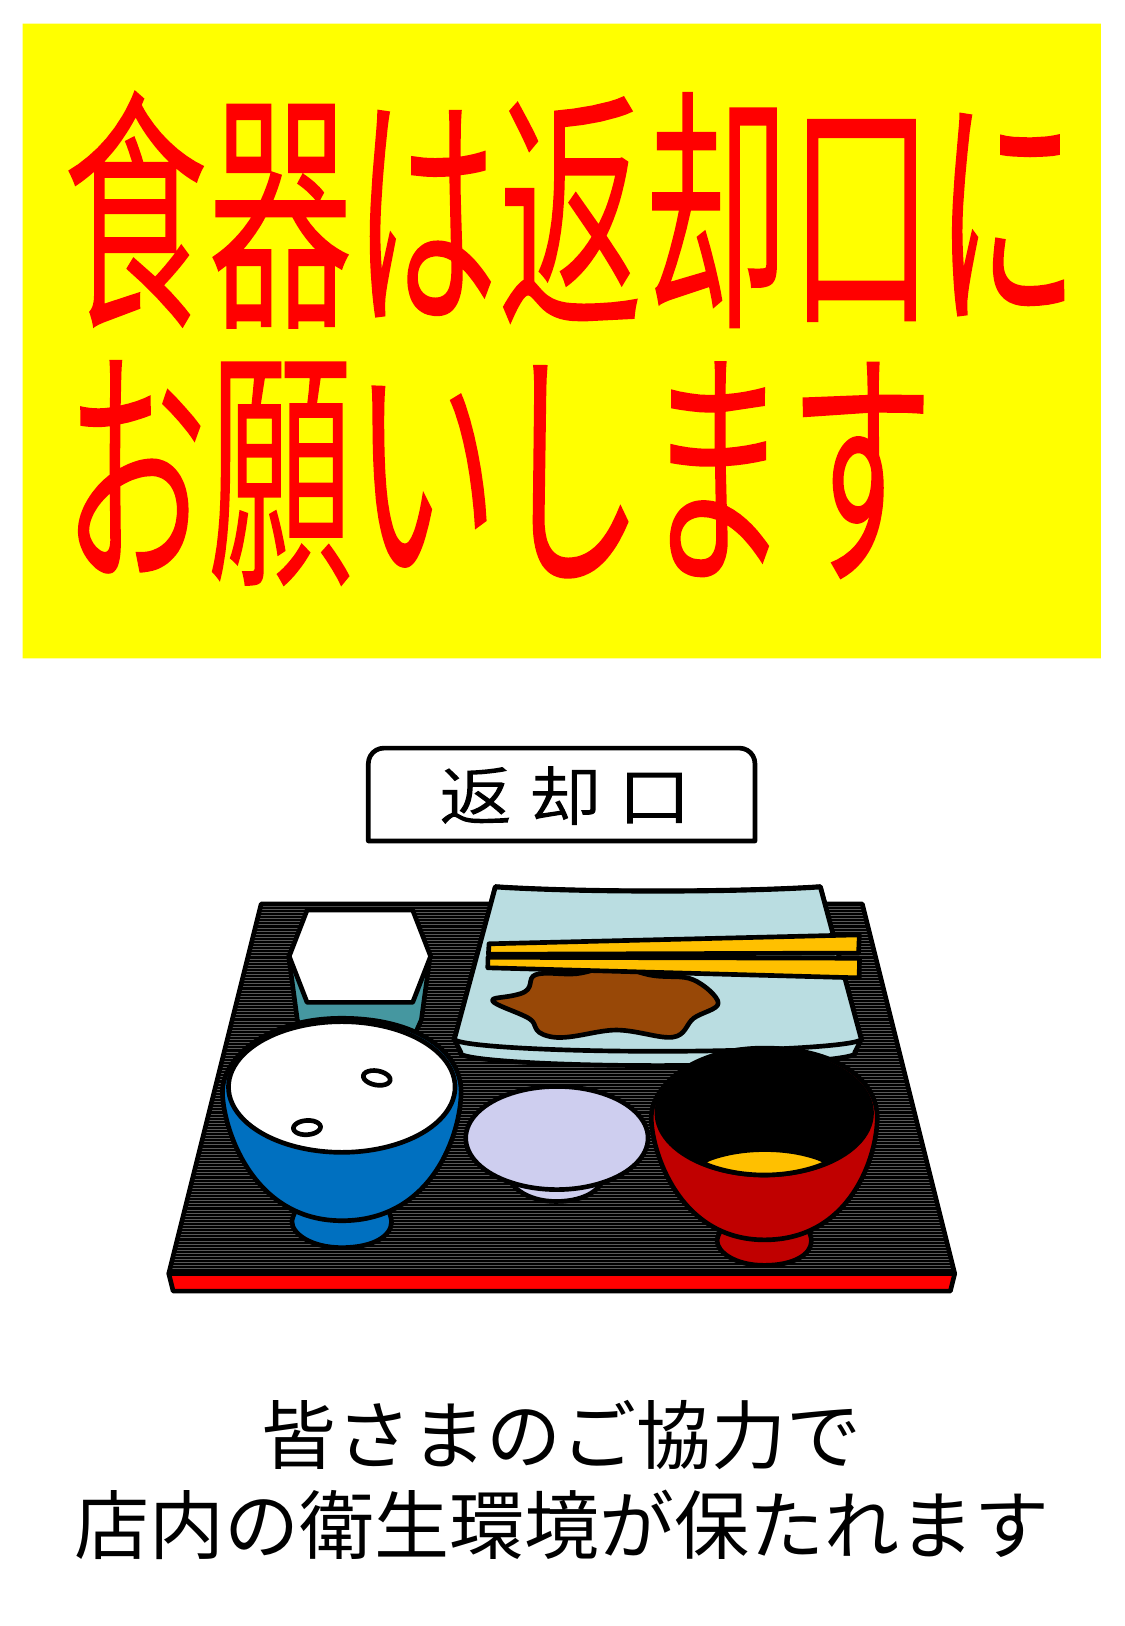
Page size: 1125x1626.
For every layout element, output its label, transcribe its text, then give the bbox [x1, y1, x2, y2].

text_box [168, 747, 955, 1292]
text_box [20, 21, 1103, 660]
text_box 皆さまのご協力で 店内の衛生環境が保たれます [59, 1380, 1064, 1576]
